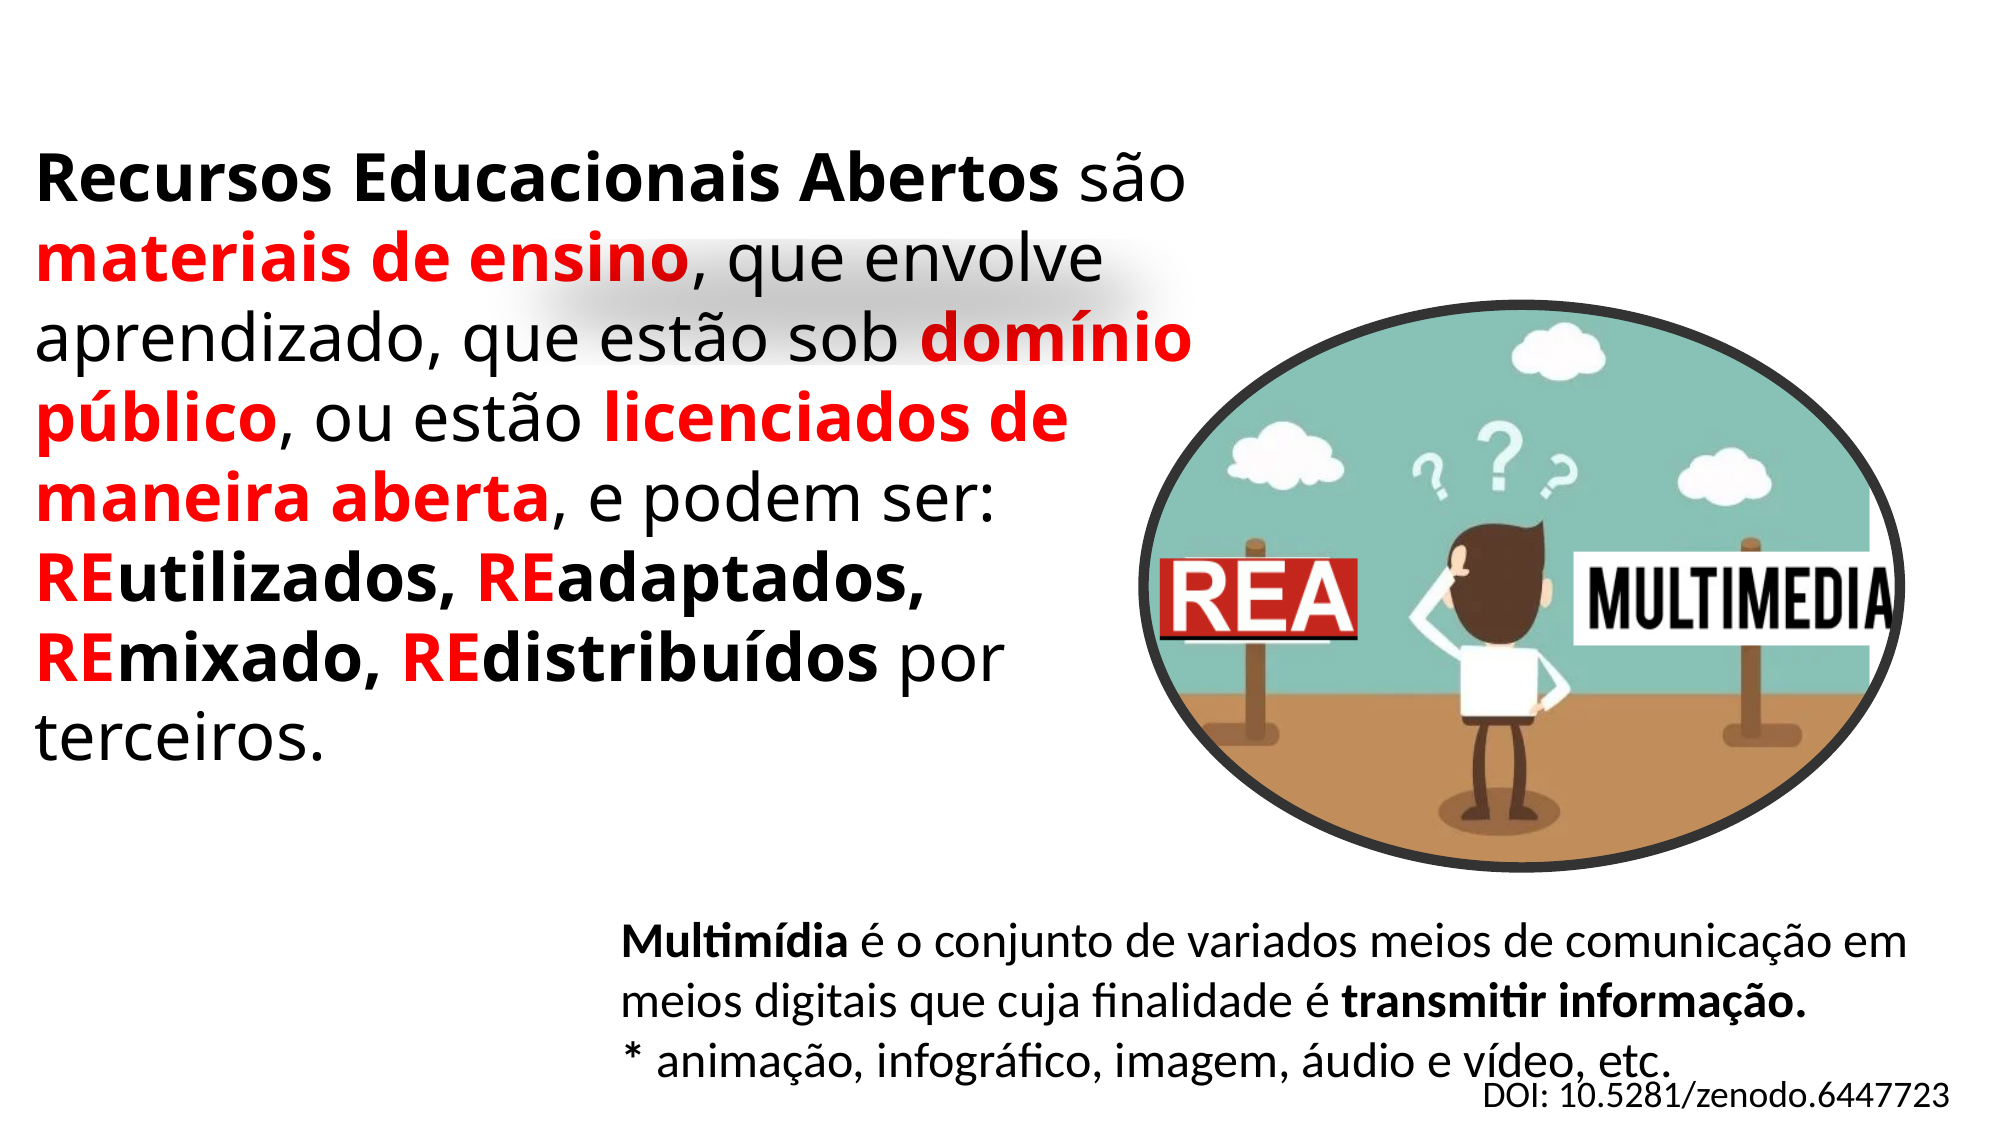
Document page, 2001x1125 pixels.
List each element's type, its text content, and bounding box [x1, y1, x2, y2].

text_box Multimídia é o conjunto de variados meios de comunicação em meios digitais que cuja finalidade é transmitir informação. * animação, infográfico, imagem, áudio e vídeo, etc. [605, 900, 2000, 1125]
text_box DOI: 10.5281/zenodo.6447723 [1467, 1062, 2000, 1123]
picture [1143, 304, 1900, 868]
text_box Recursos Educacionais Abertos são materiais de ensino, que envolve aprendizado, que estão sob domínio público, ou estão licenciados de maneira aberta, e podem ser: REutilizados, REadaptados, REmixado, REdistribuídos por terceiros. [19, 127, 1228, 782]
